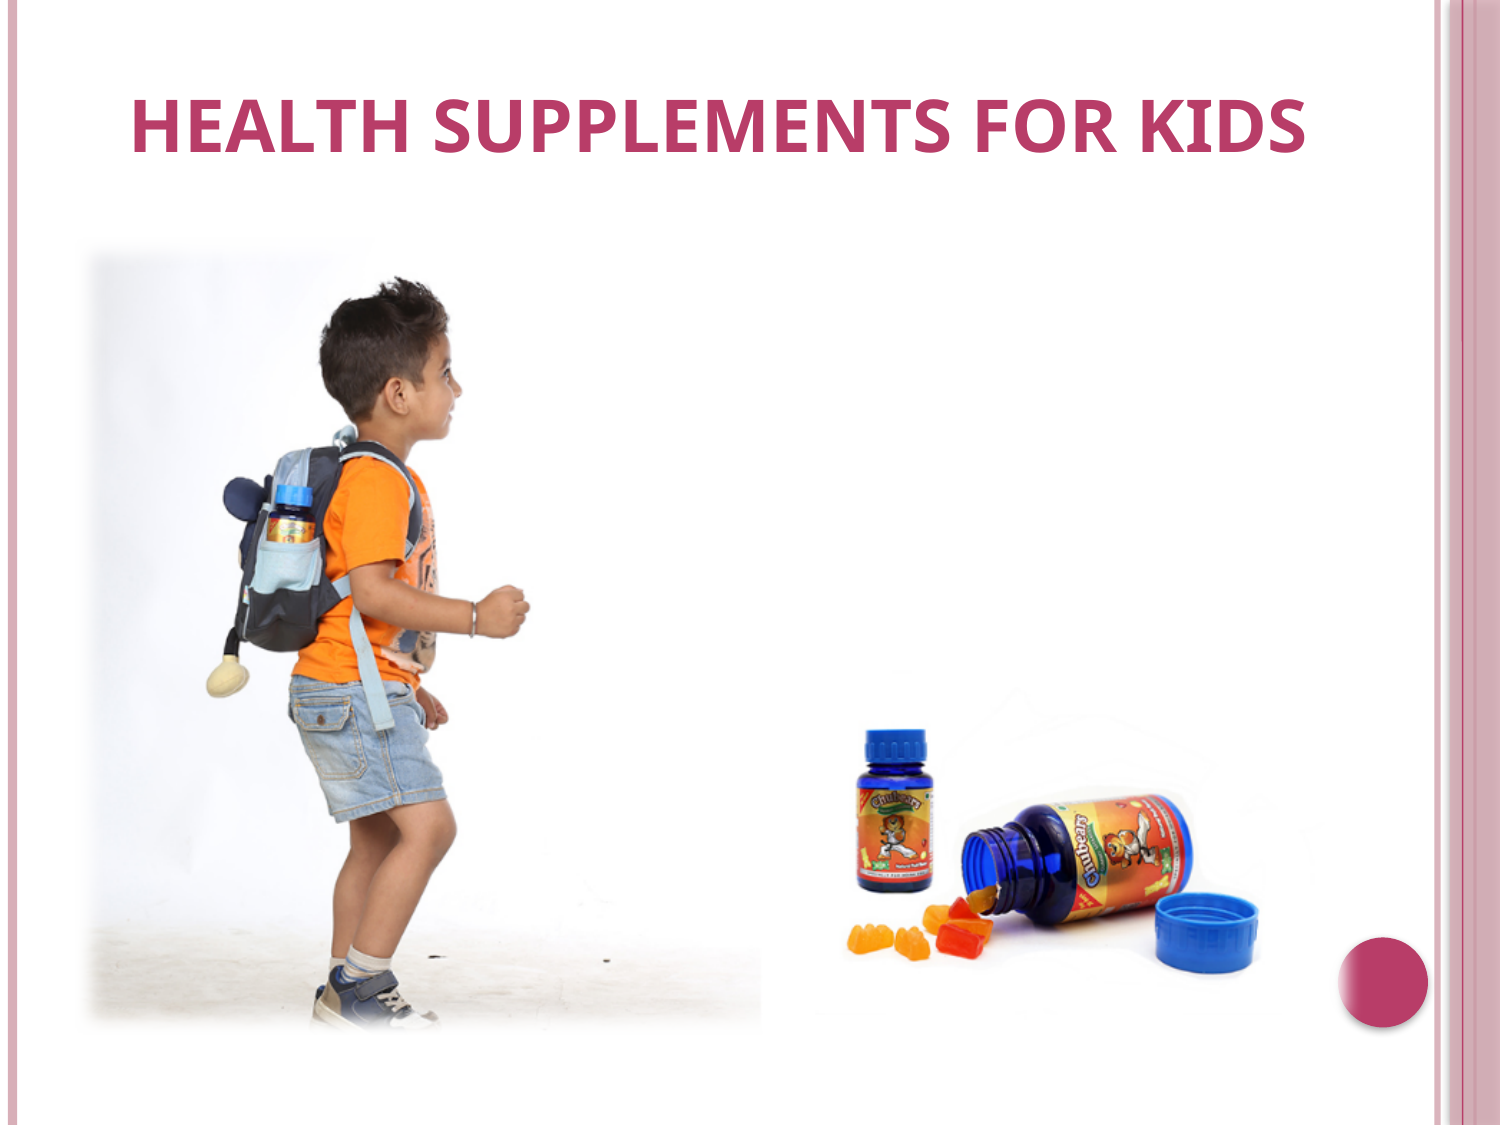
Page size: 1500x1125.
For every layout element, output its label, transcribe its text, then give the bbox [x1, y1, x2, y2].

title Health Supplements For Kids [75, 45, 1363, 235]
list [74, 236, 1363, 1035]
